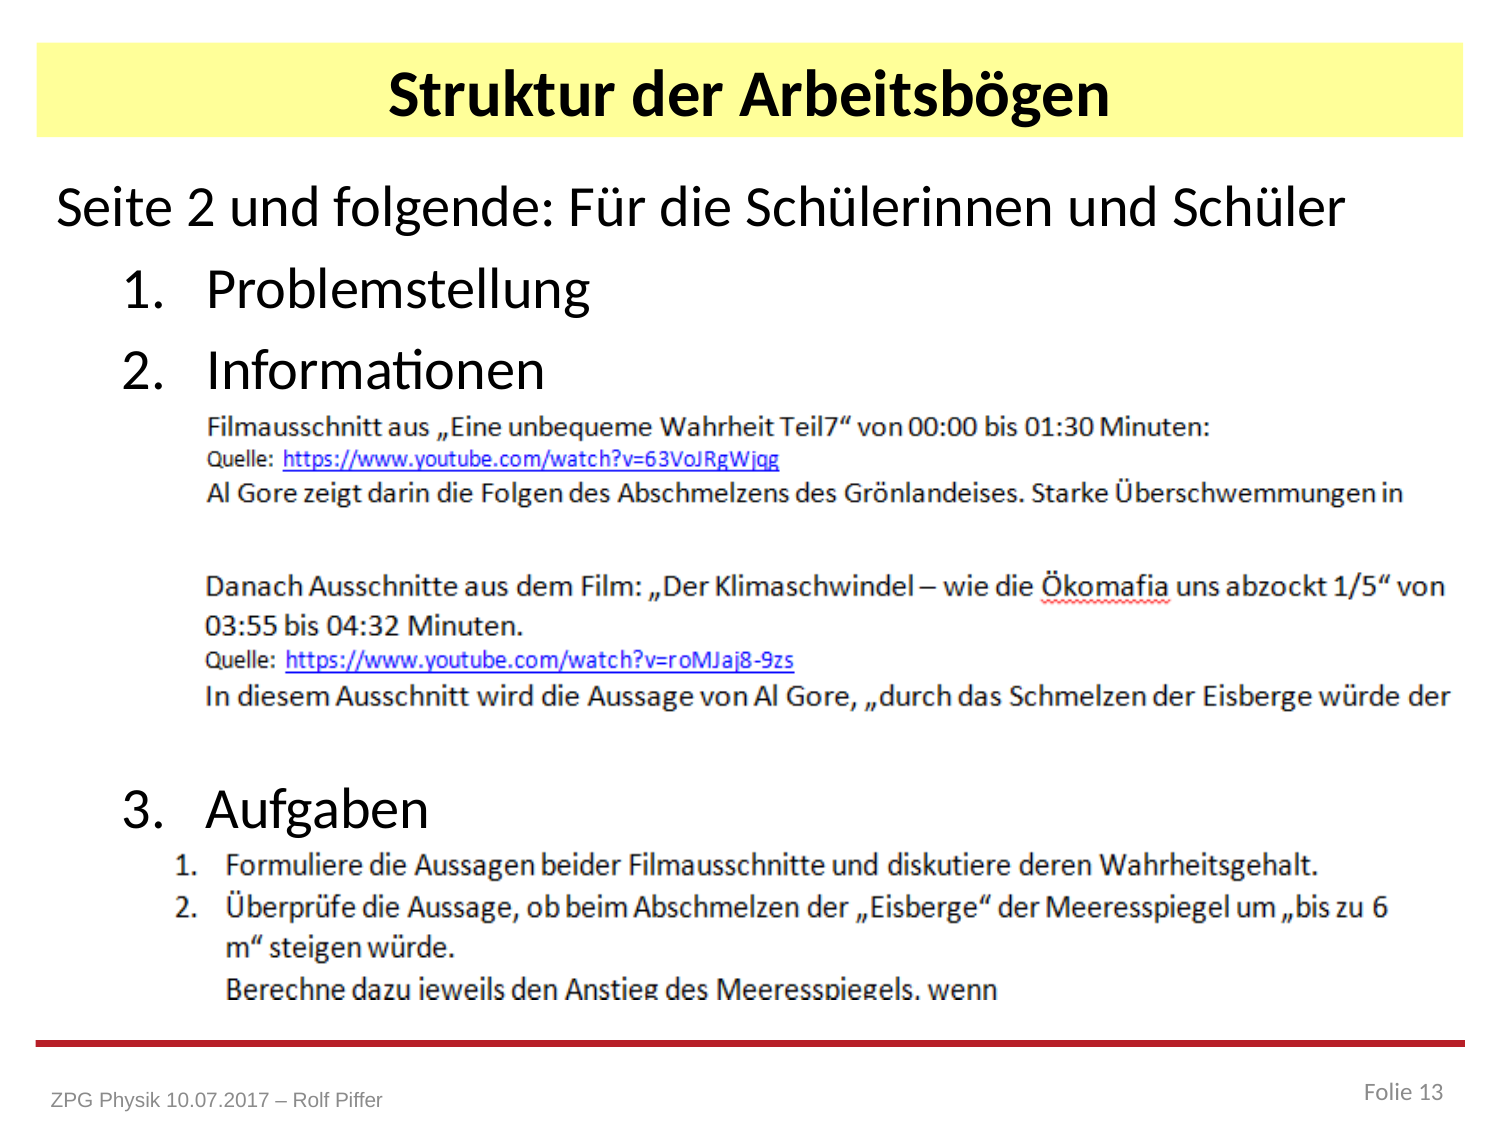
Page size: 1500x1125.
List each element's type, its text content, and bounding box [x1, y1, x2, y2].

footer ZPG Physik 10.07.2017 – Rolf Piffer [35, 1069, 768, 1125]
title Struktur der Arbeitsbögen [41, 42, 1459, 149]
text_box Aufgaben [41, 763, 1459, 858]
picture [181, 562, 1467, 717]
slide_number Folie 13 [1108, 1060, 1459, 1121]
list Seite 2 und folgende: Für die Schülerinnen und Schüler Problemstellung Informationen [41, 160, 1459, 728]
picture [185, 404, 1417, 512]
picture [159, 845, 1391, 1000]
